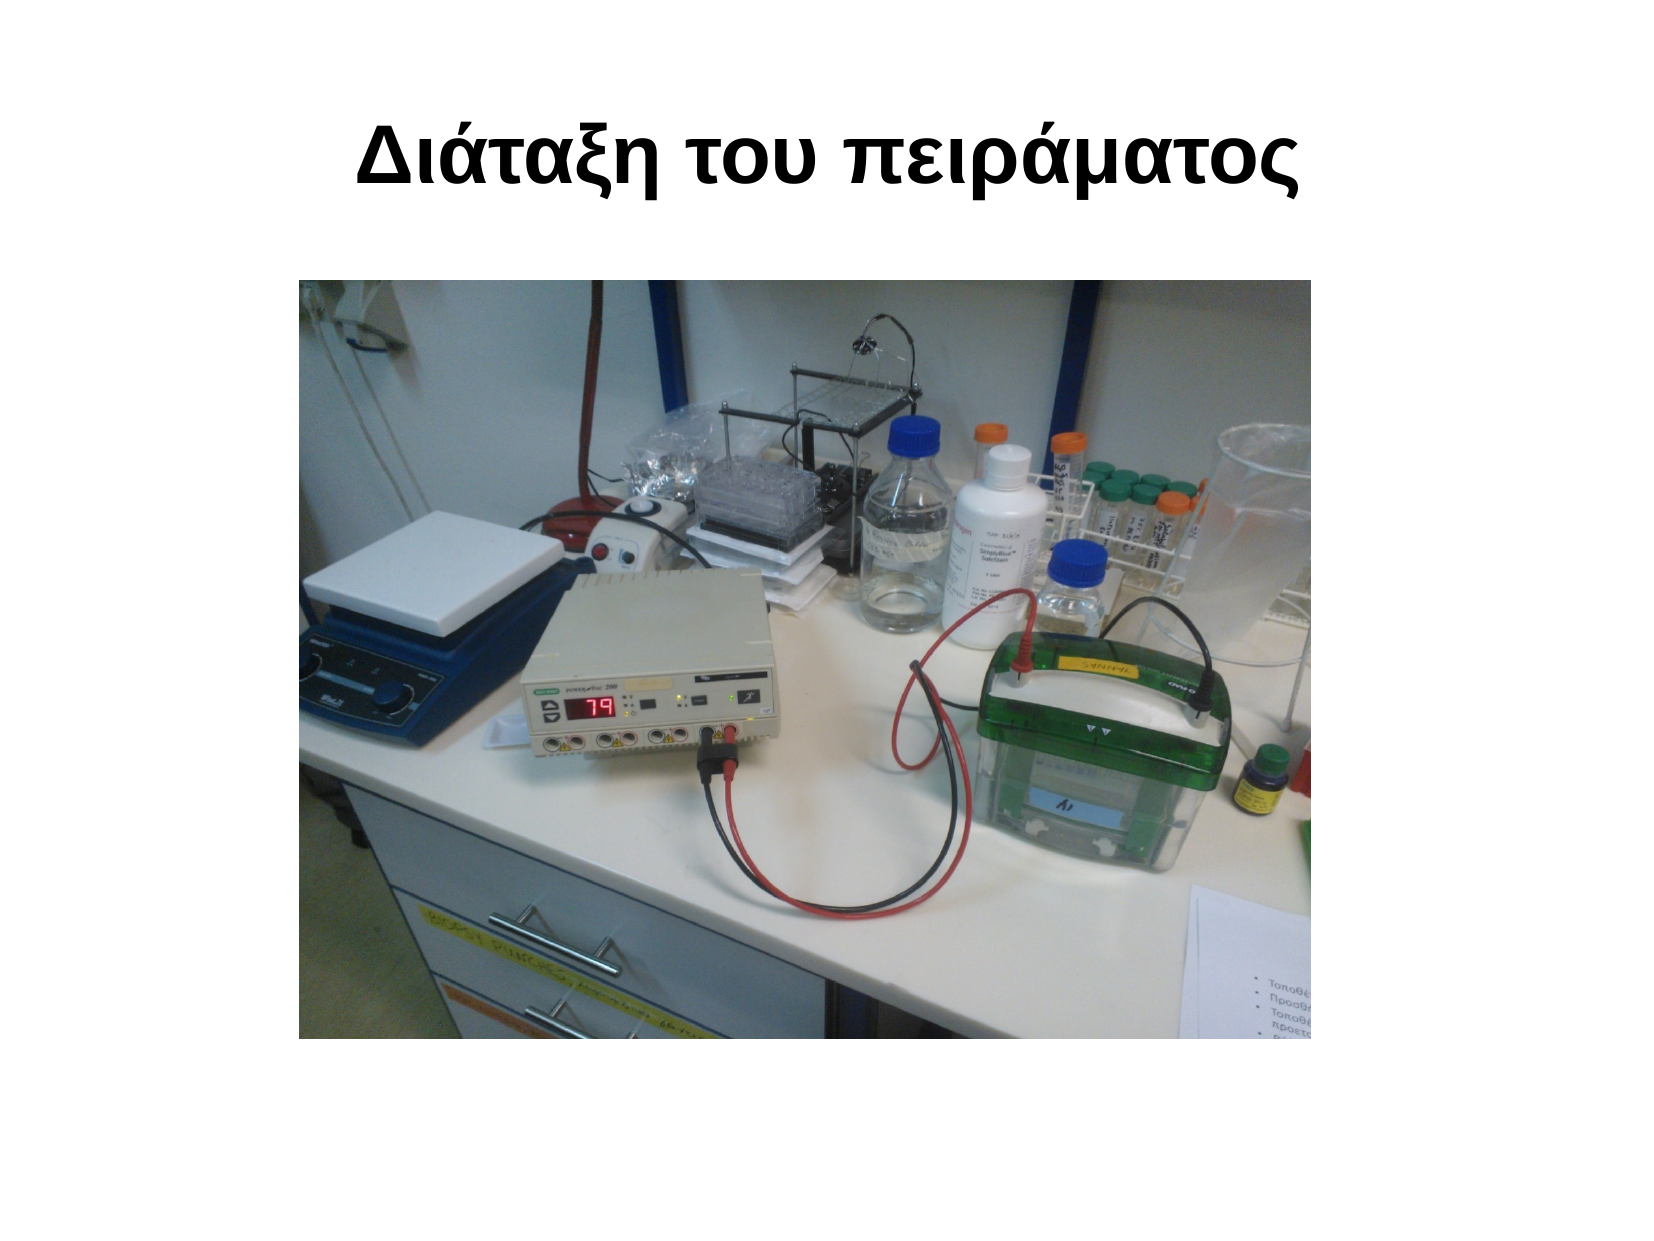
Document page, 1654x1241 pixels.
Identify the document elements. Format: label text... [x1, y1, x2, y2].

picture [299, 279, 1311, 1039]
text_box Διάταξη του πειράματος [339, 92, 1319, 208]
